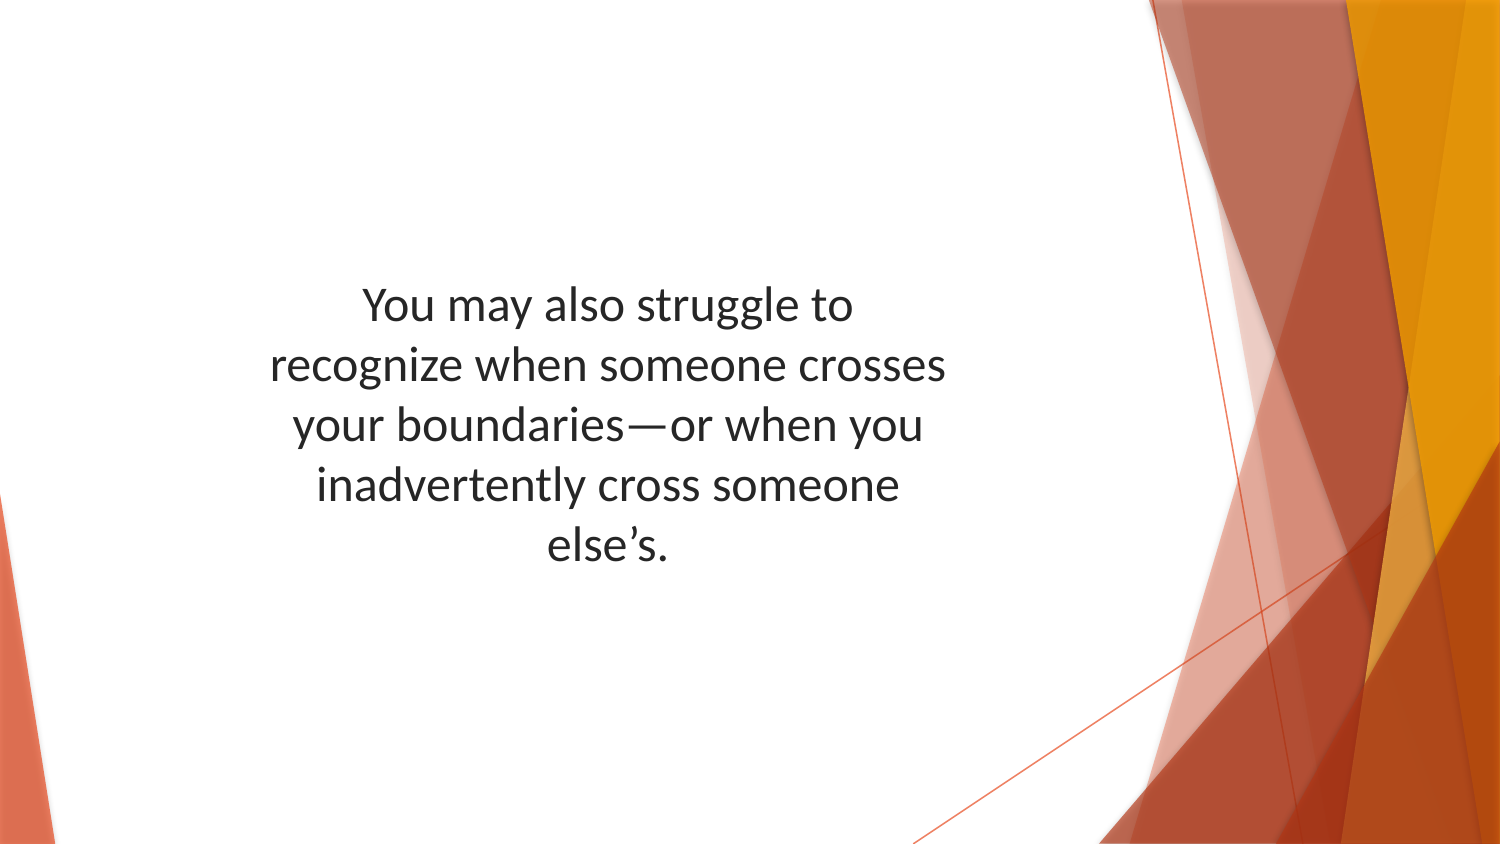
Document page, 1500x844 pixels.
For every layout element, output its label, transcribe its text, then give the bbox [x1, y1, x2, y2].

list You may also struggle to recognize when someone crosses your boundaries—or when you inadvertently cross someone else’s. [253, 114, 963, 729]
